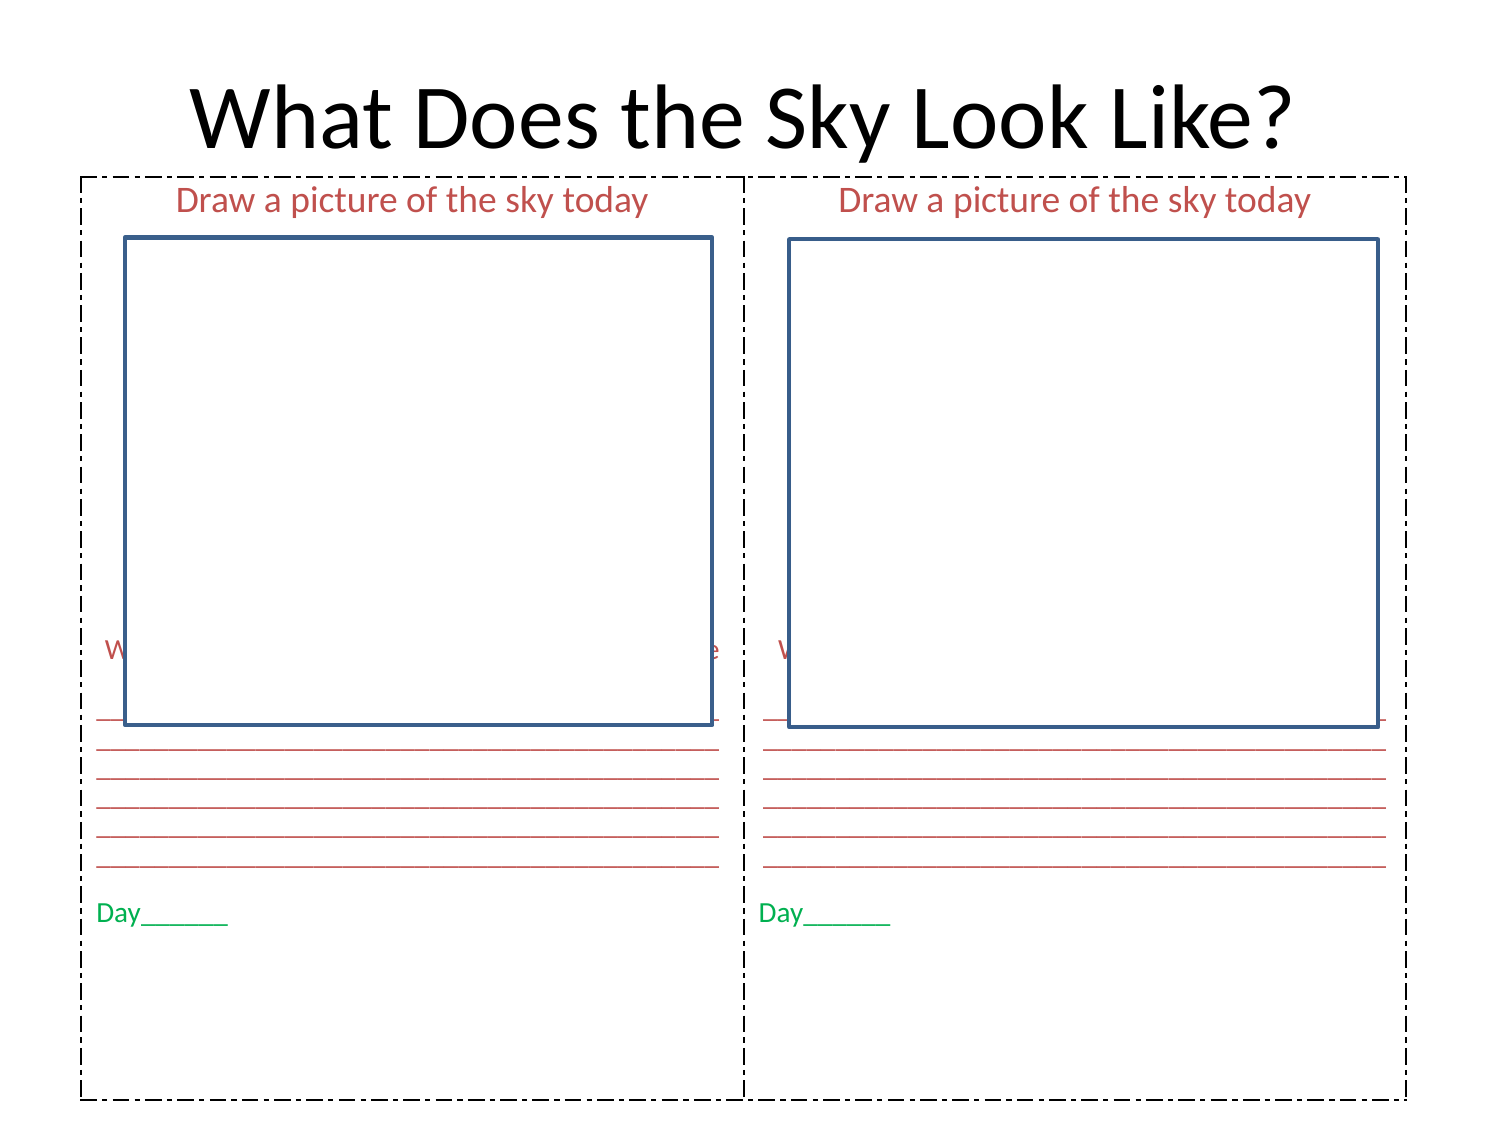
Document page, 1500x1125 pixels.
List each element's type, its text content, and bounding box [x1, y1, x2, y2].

table_header Draw a picture of the sky today What does the sky look like today? What do you see in the sky? How does it feel outside? __________________________________________________________________________________________________________________________________________________________________________________________________________________________________________________________________ Day______ [81, 177, 744, 1100]
text_box [123, 235, 714, 727]
table_header Draw a picture of the sky today What does the sky look like today? What do see in the sky? How does it feel outside? __________________________________________________________________________________________________________________________________________________________________________________________________________________________________________________________________ Day______ [744, 177, 1406, 1100]
picture [787, 237, 1380, 729]
text_box What Does the Sky Look Like? [162, 49, 1325, 175]
